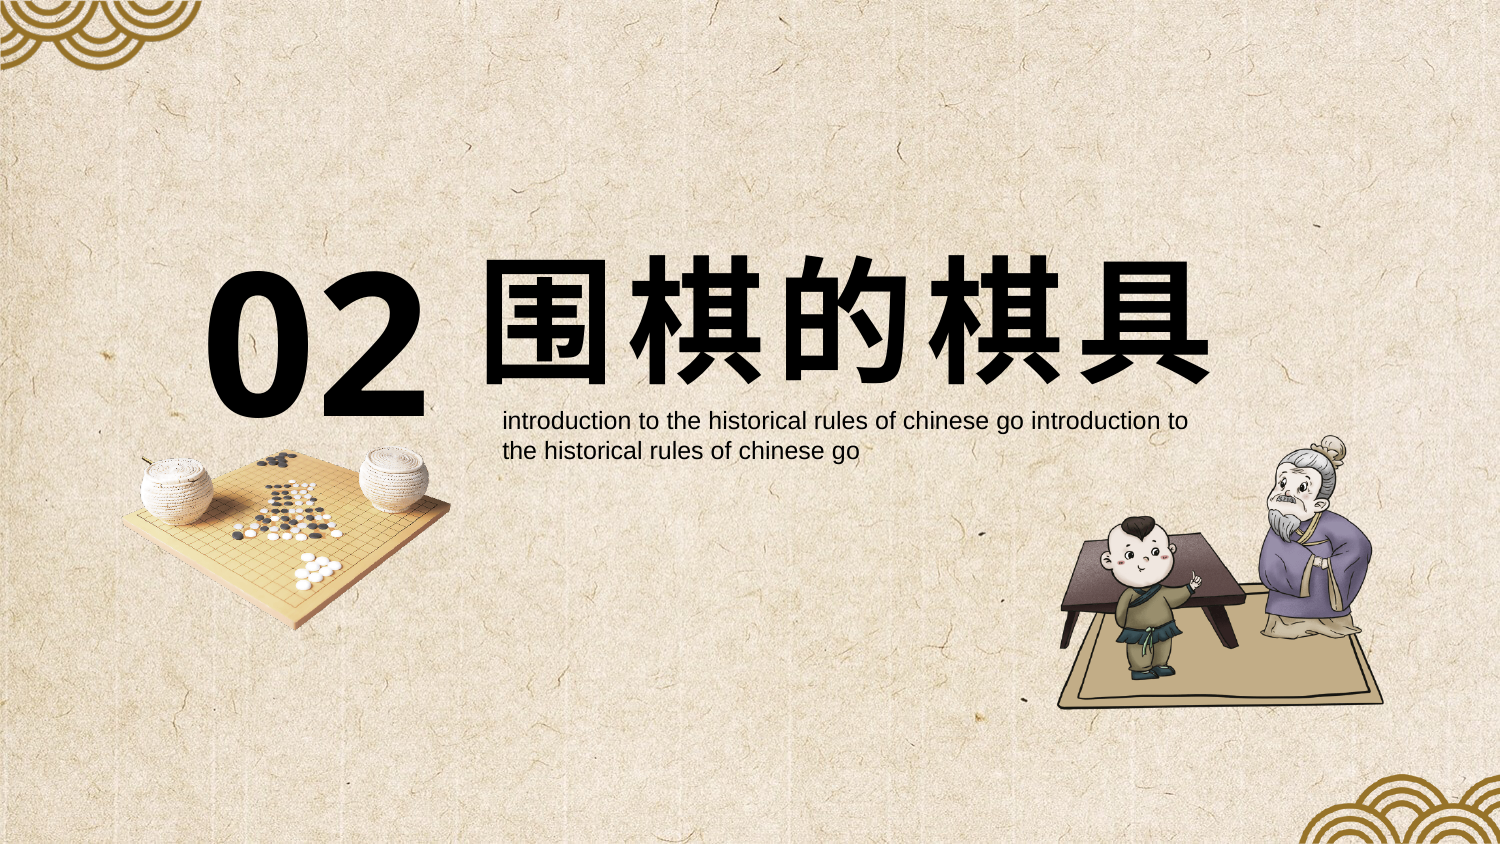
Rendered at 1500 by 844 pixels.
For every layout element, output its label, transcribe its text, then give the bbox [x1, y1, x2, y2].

text_box 围棋的棋具 [462, 227, 1250, 408]
text_box introduction to the historical rules of chinese go introduction to the historical rules of chinese go [487, 396, 1238, 472]
text_box 02 [187, 209, 446, 384]
picture [0, 0, 1500, 844]
